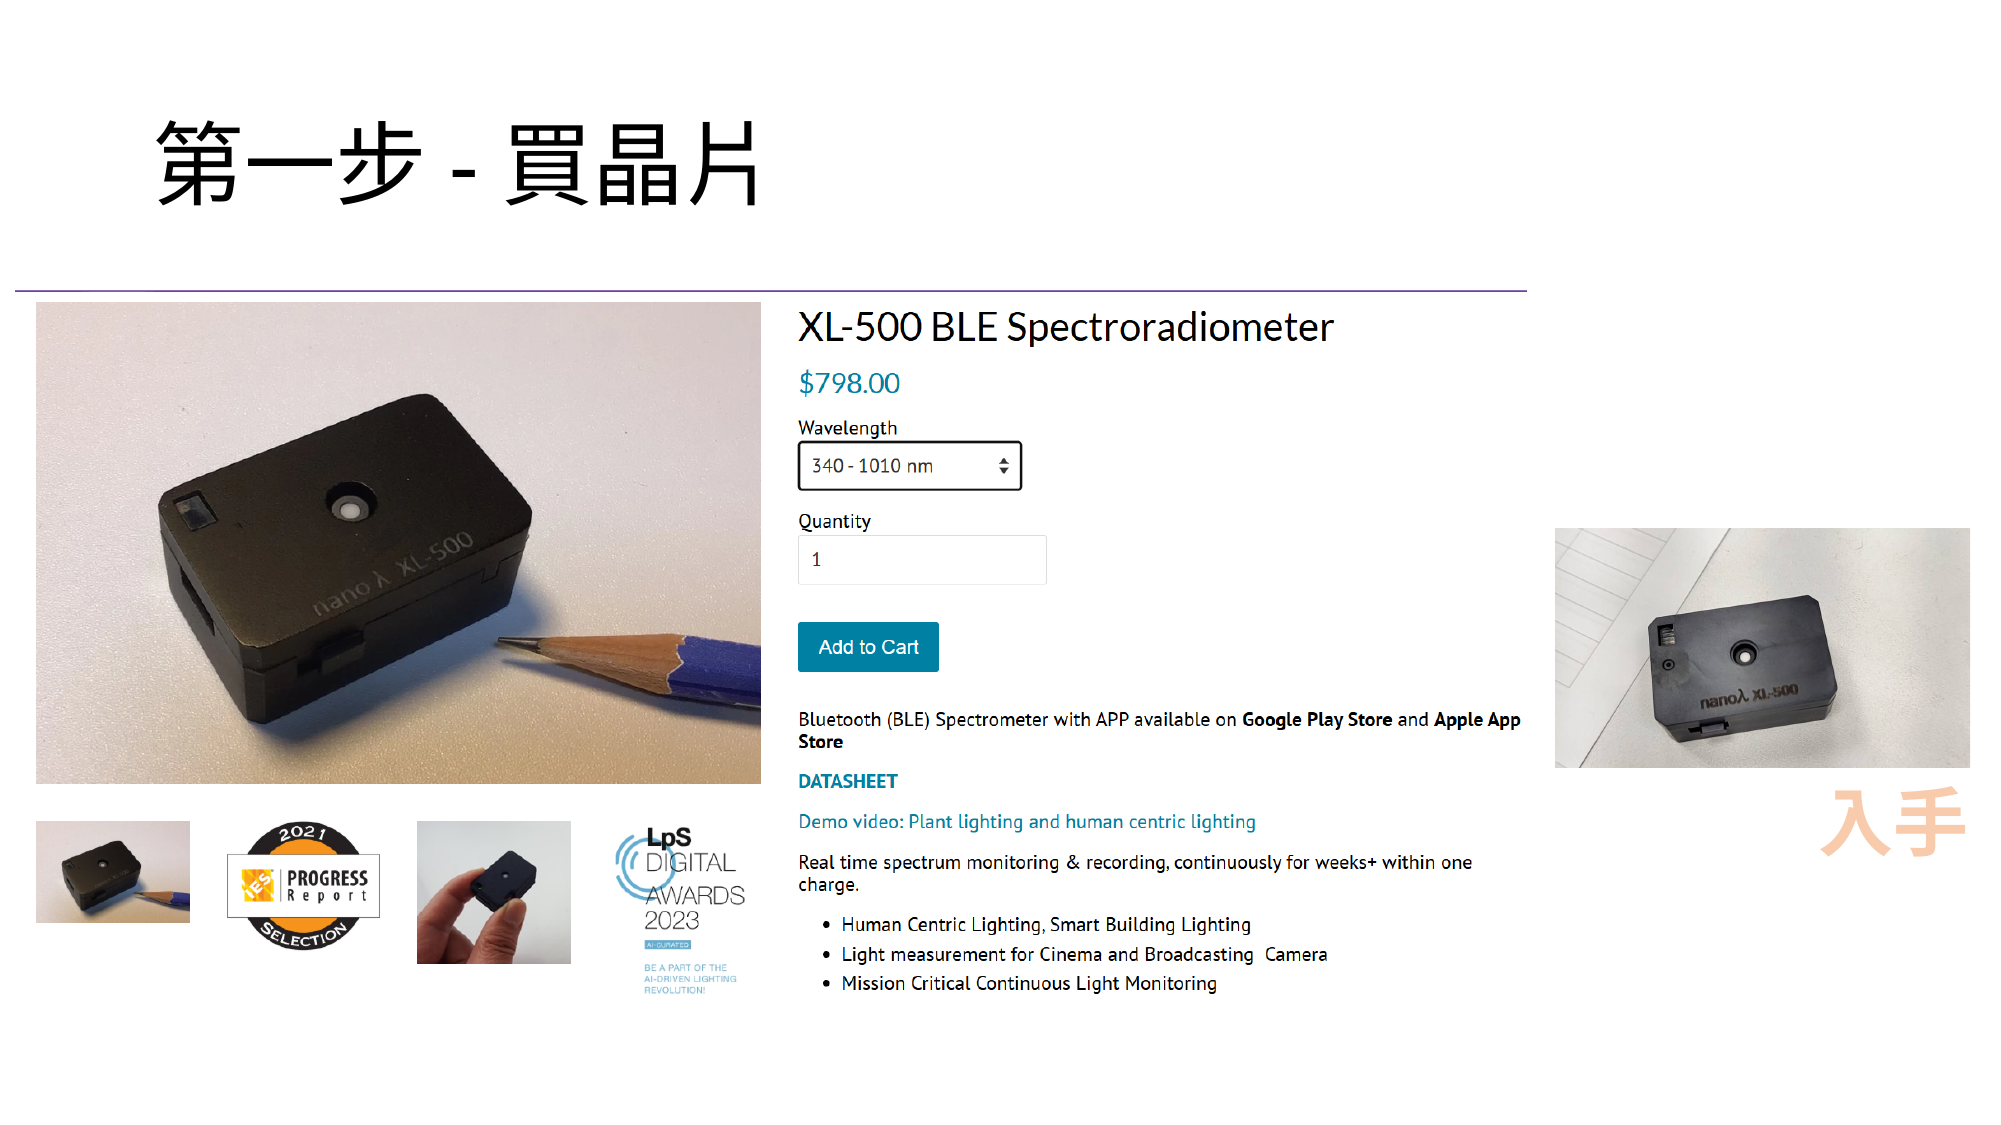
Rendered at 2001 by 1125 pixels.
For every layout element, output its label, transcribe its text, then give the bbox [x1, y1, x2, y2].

text_box 入手 [1803, 767, 1984, 873]
picture [1555, 527, 1971, 768]
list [15, 290, 1527, 1005]
title 第一步-買晶片 [137, 59, 1863, 278]
